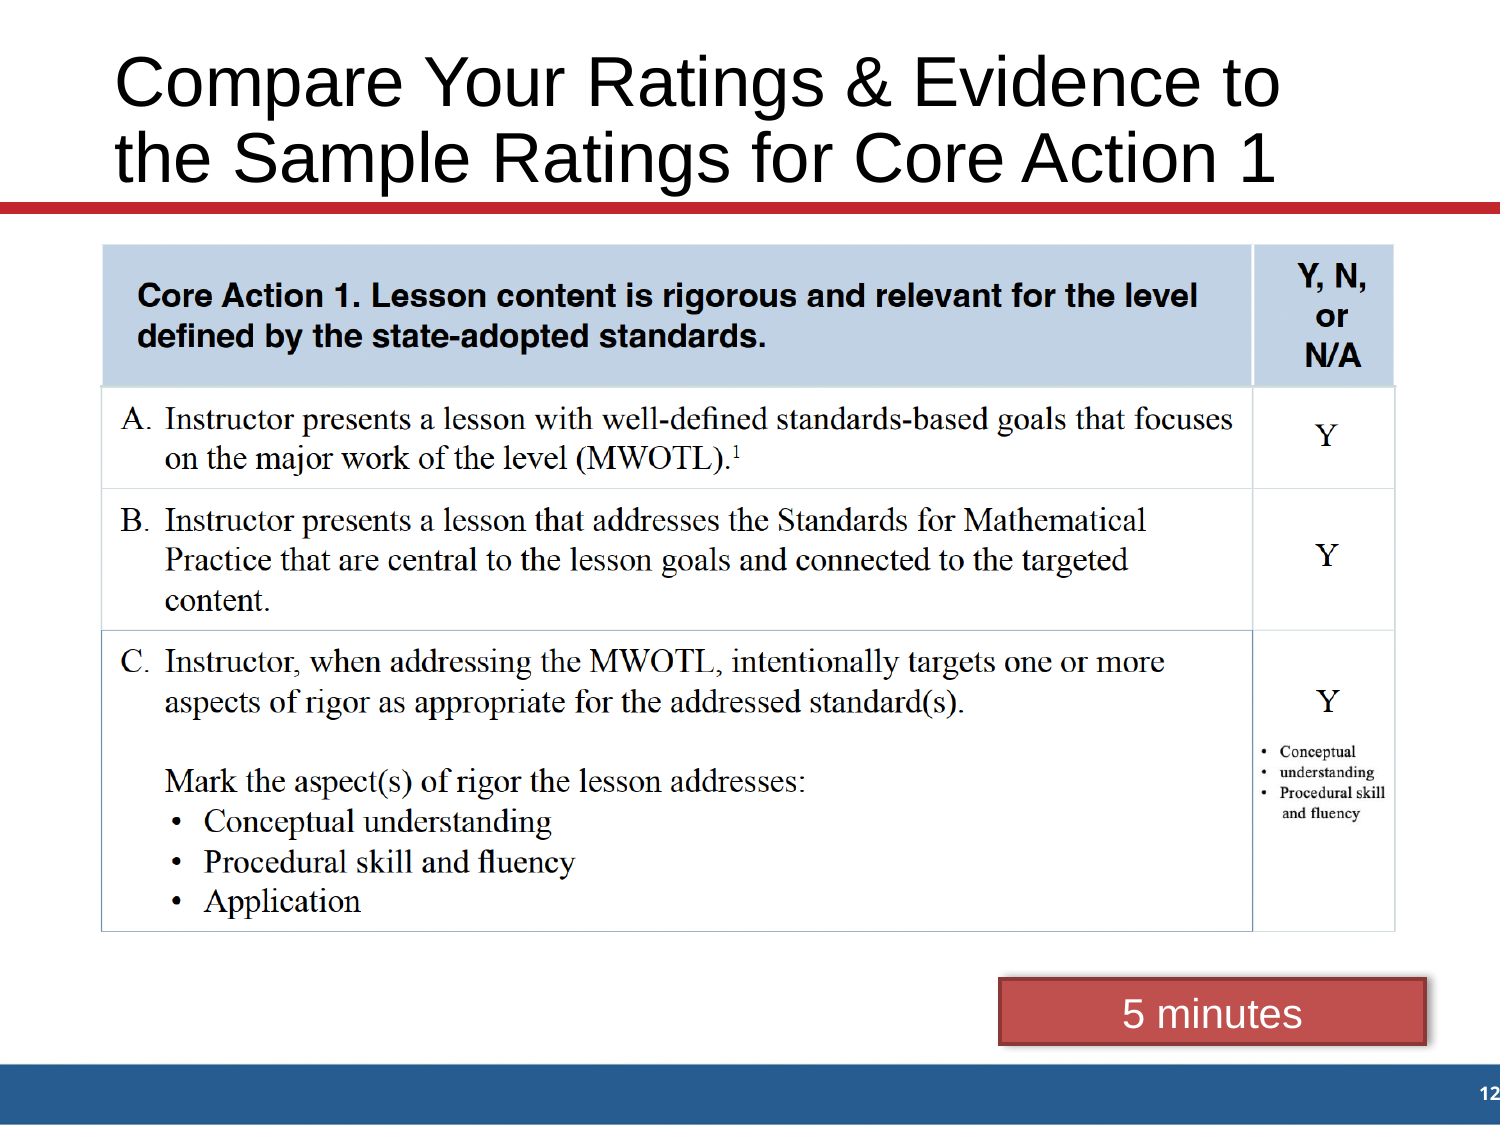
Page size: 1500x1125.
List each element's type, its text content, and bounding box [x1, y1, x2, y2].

picture [0, 214, 1500, 1125]
title Compare Your Ratings & Evidence to the Sample Ratings for Core Action 1 [99, 22, 1357, 206]
picture [0, 0, 1500, 202]
text_box 5 minutes [999, 979, 1425, 1045]
